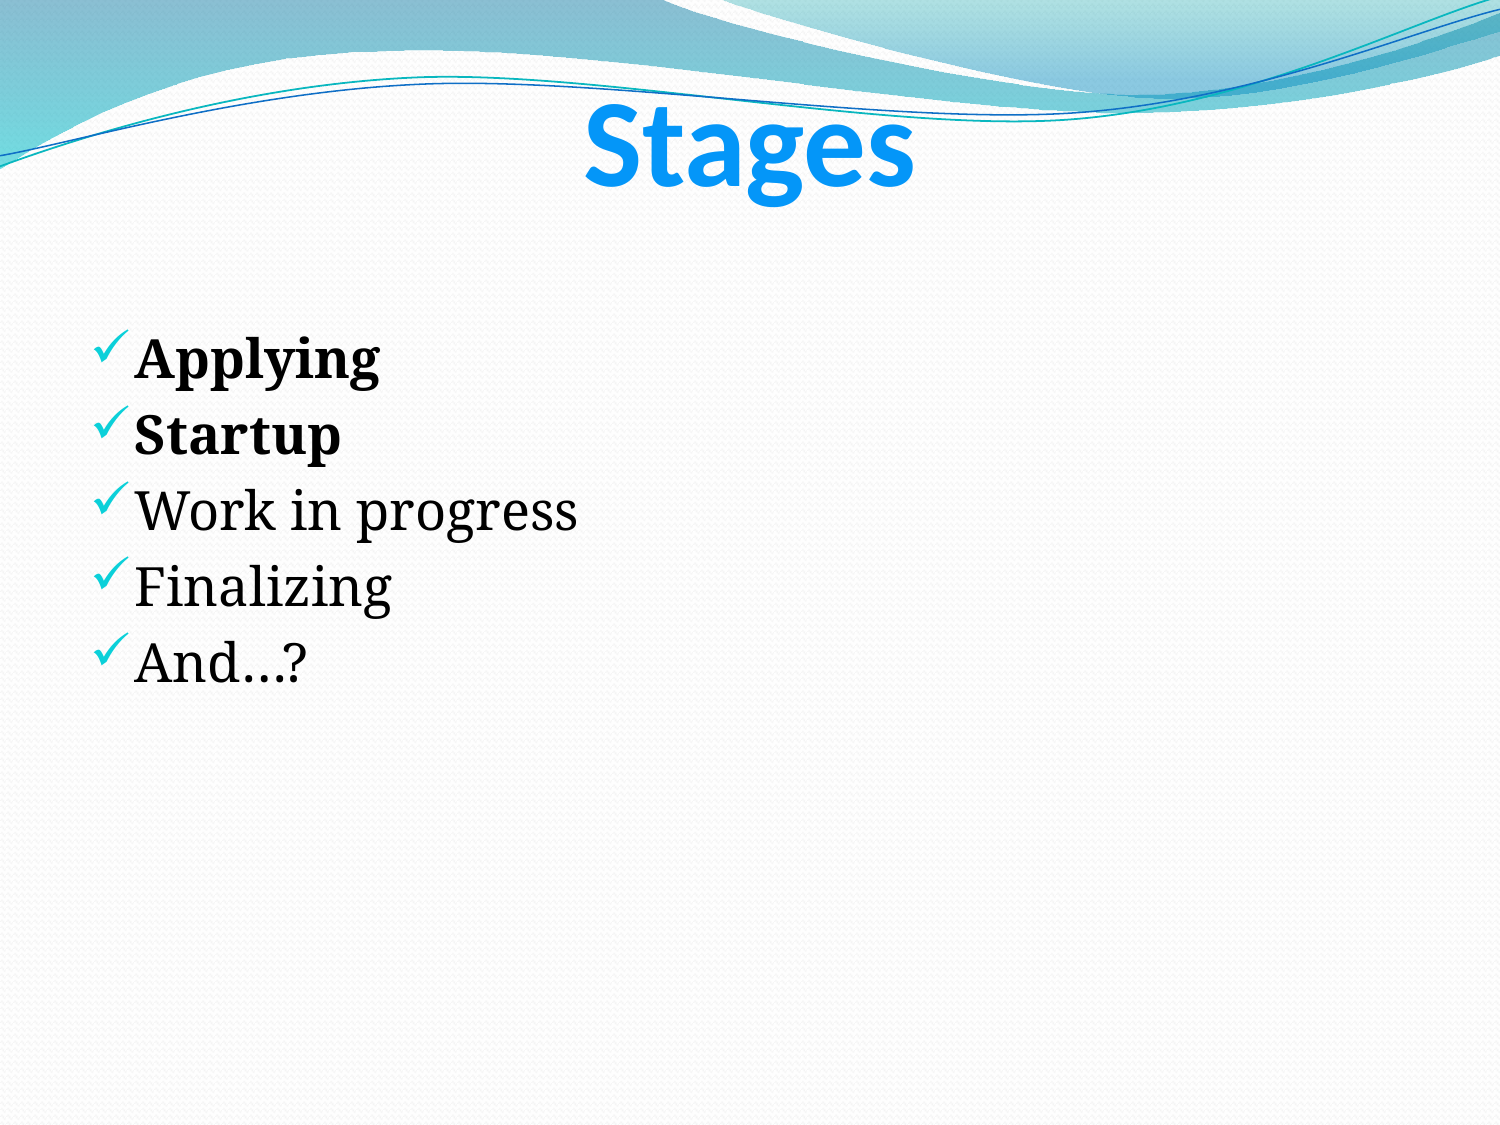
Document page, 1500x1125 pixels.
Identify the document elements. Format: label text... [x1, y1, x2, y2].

title Stages [75, 16, 1425, 212]
list Applying Startup Work in progress Finalizing And…? [75, 317, 1425, 1038]
